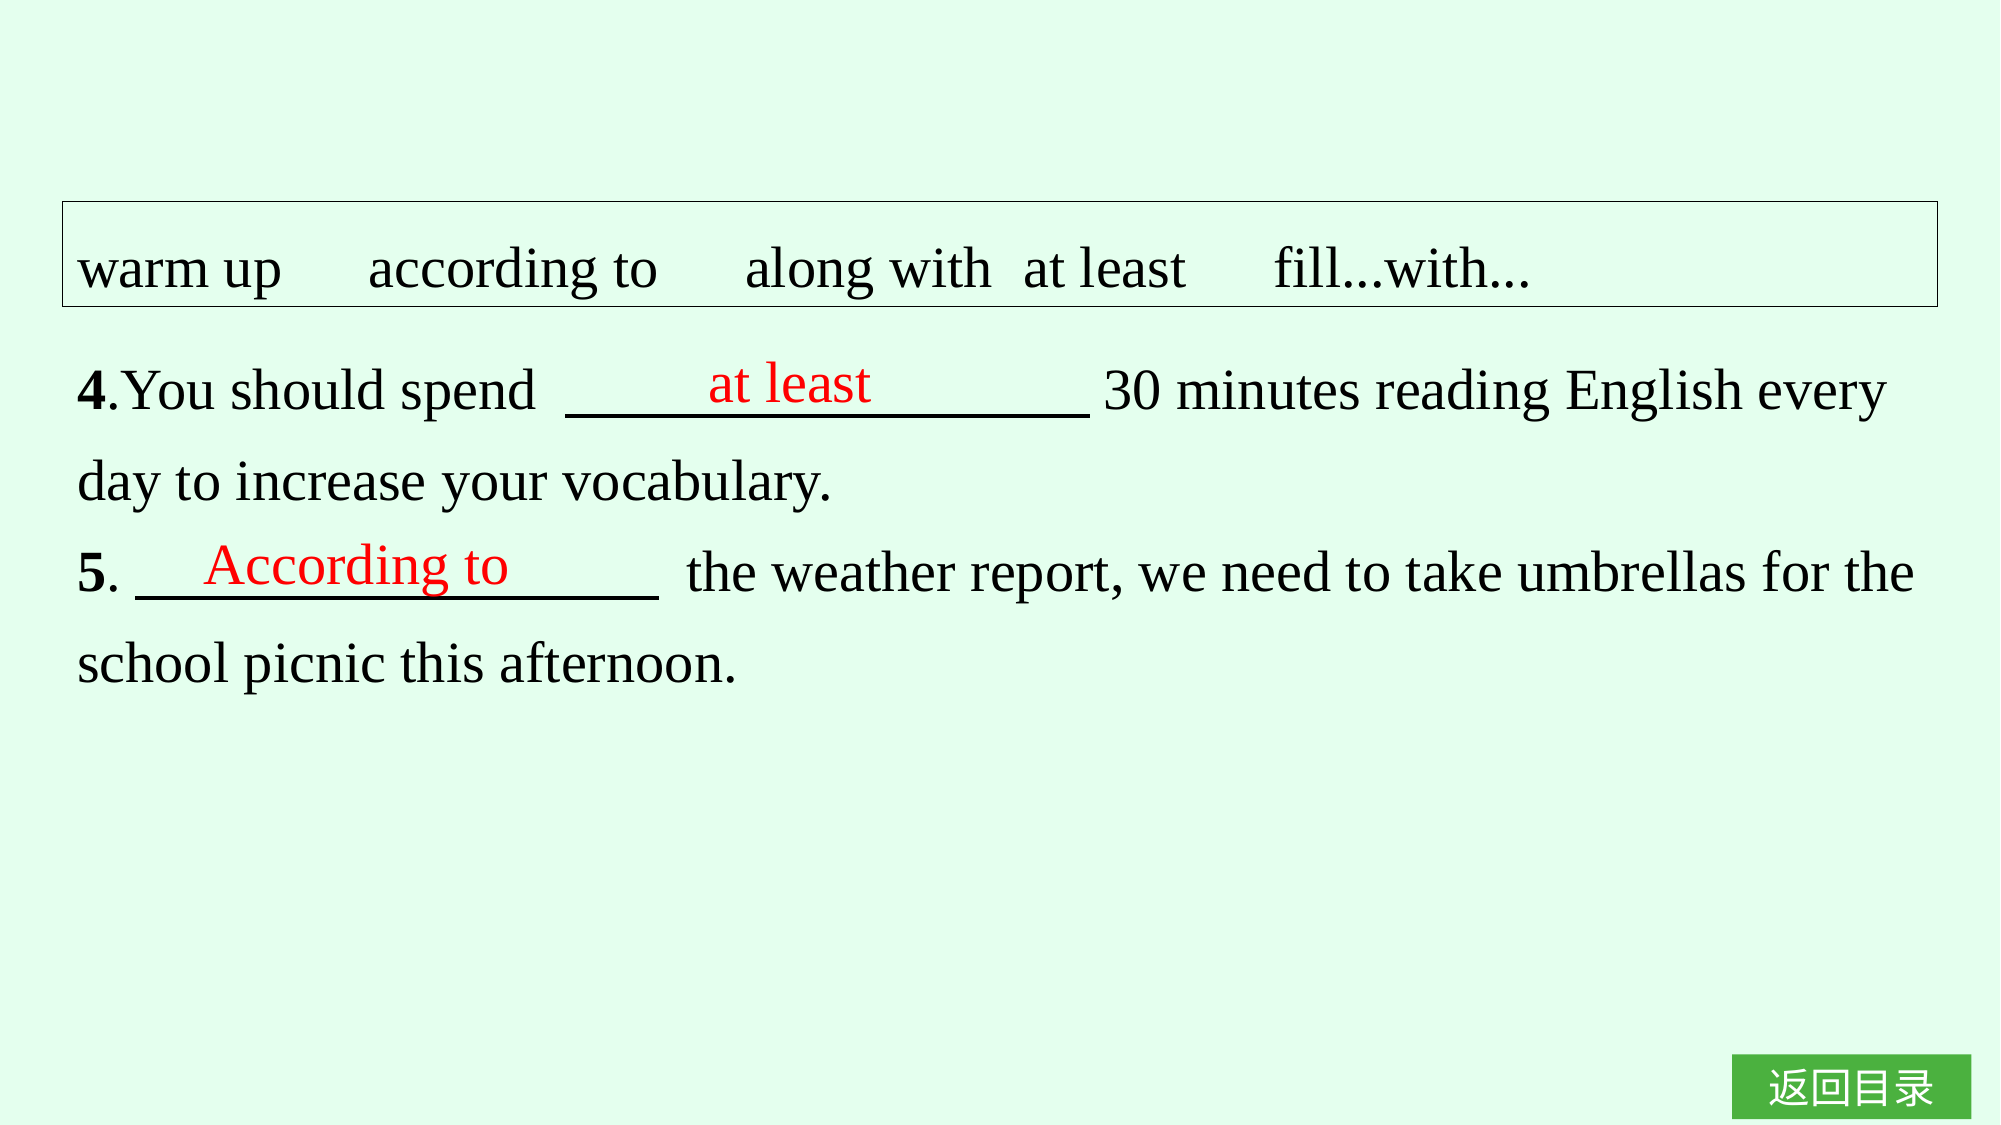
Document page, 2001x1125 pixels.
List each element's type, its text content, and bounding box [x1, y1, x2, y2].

text_box warm up according to along with at least fill...with... [62, 201, 1938, 307]
text_box According to [188, 504, 525, 604]
text_box at least [694, 323, 959, 422]
text_box 4.You should spend 30 minutes reading English every day to increase your vocabulary. 5. the weather report, we need to take umbrellas for the school picnic this afternoon. [62, 323, 1938, 702]
